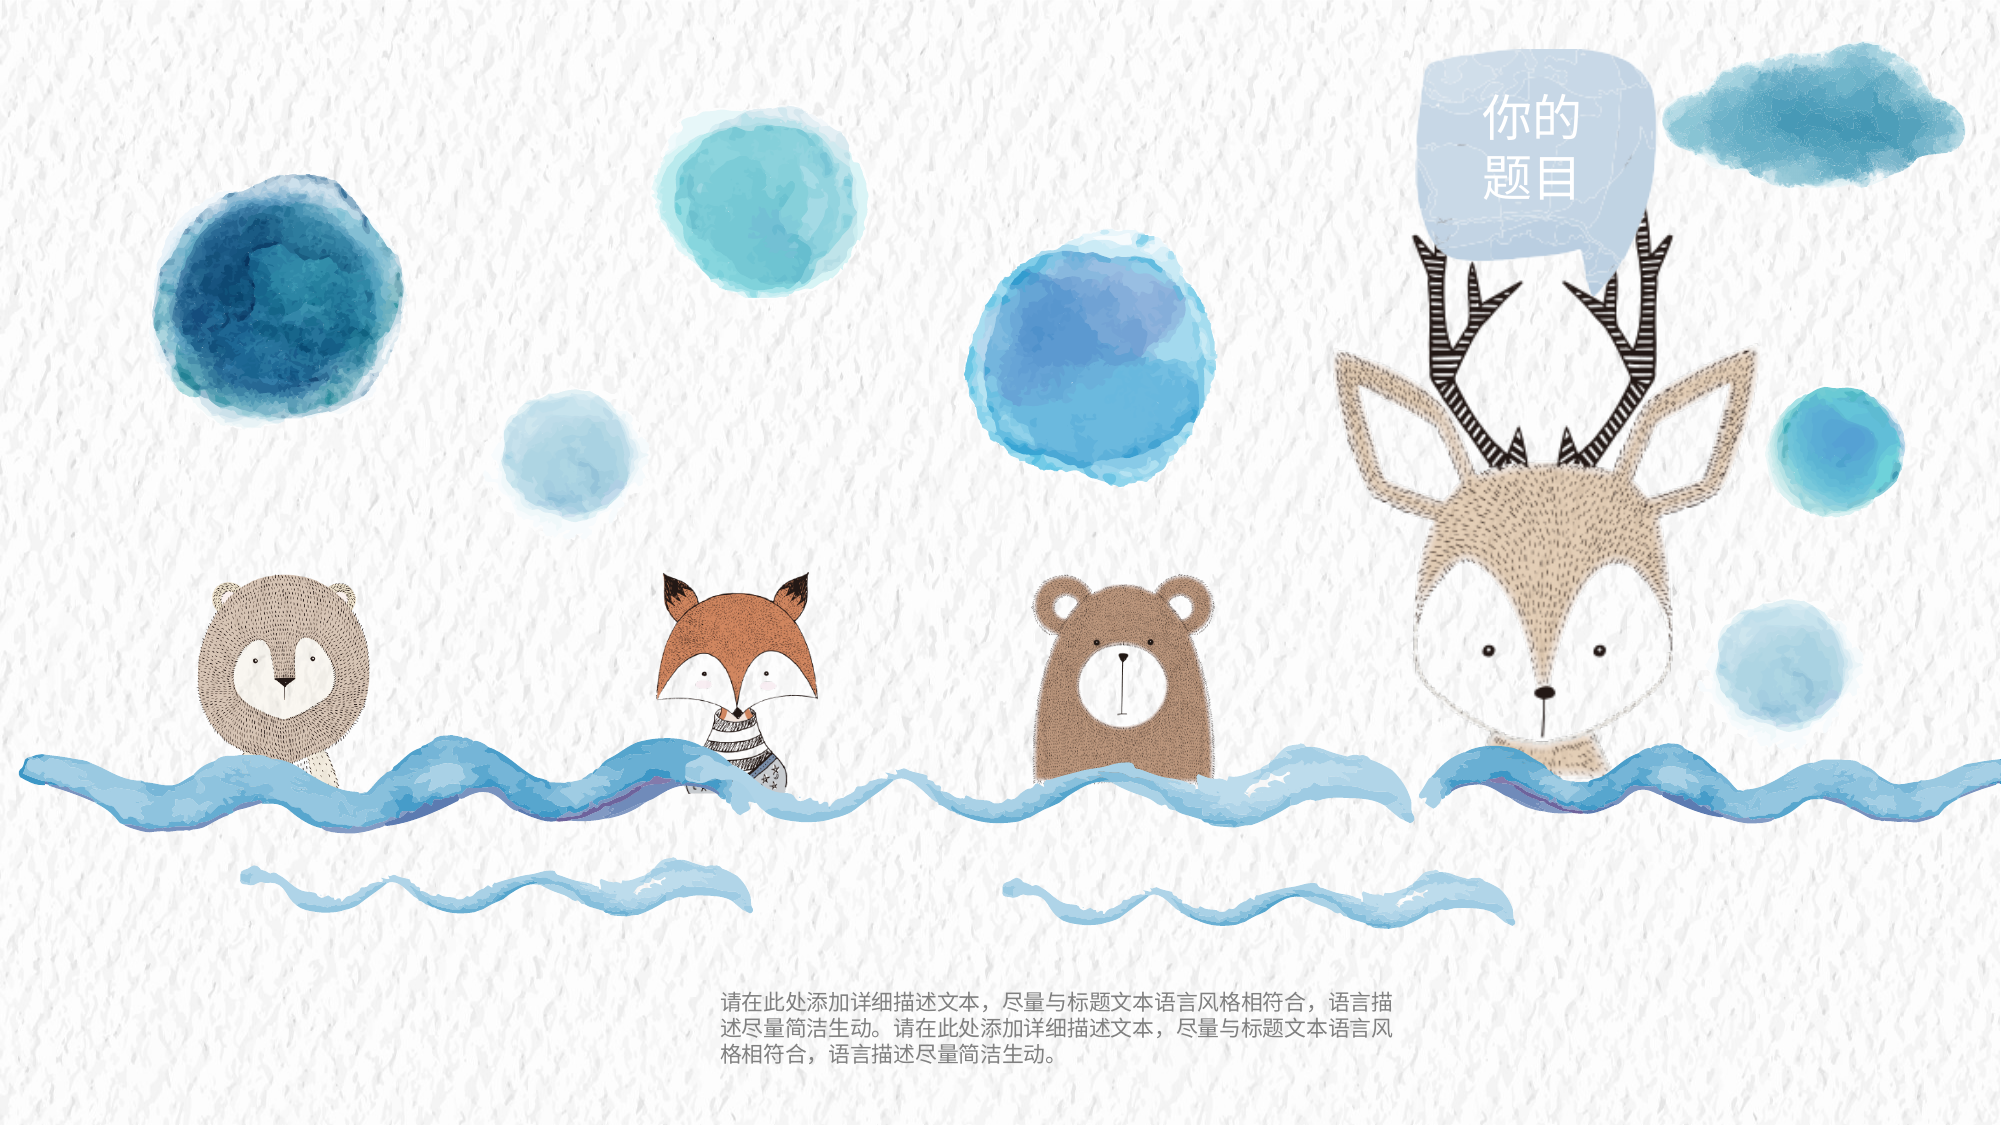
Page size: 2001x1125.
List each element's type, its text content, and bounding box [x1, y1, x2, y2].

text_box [1415, 49, 1658, 296]
text_box 请在此处添加详细描述文本，尽量与标题文本语言风格相符合，语言描述尽量简洁生动。请在此处添加详细描述文本，尽量与标题文本语言风格相符合，语言描述尽量简洁生动。 [705, 954, 1431, 1101]
picture [0, 0, 2000, 1125]
